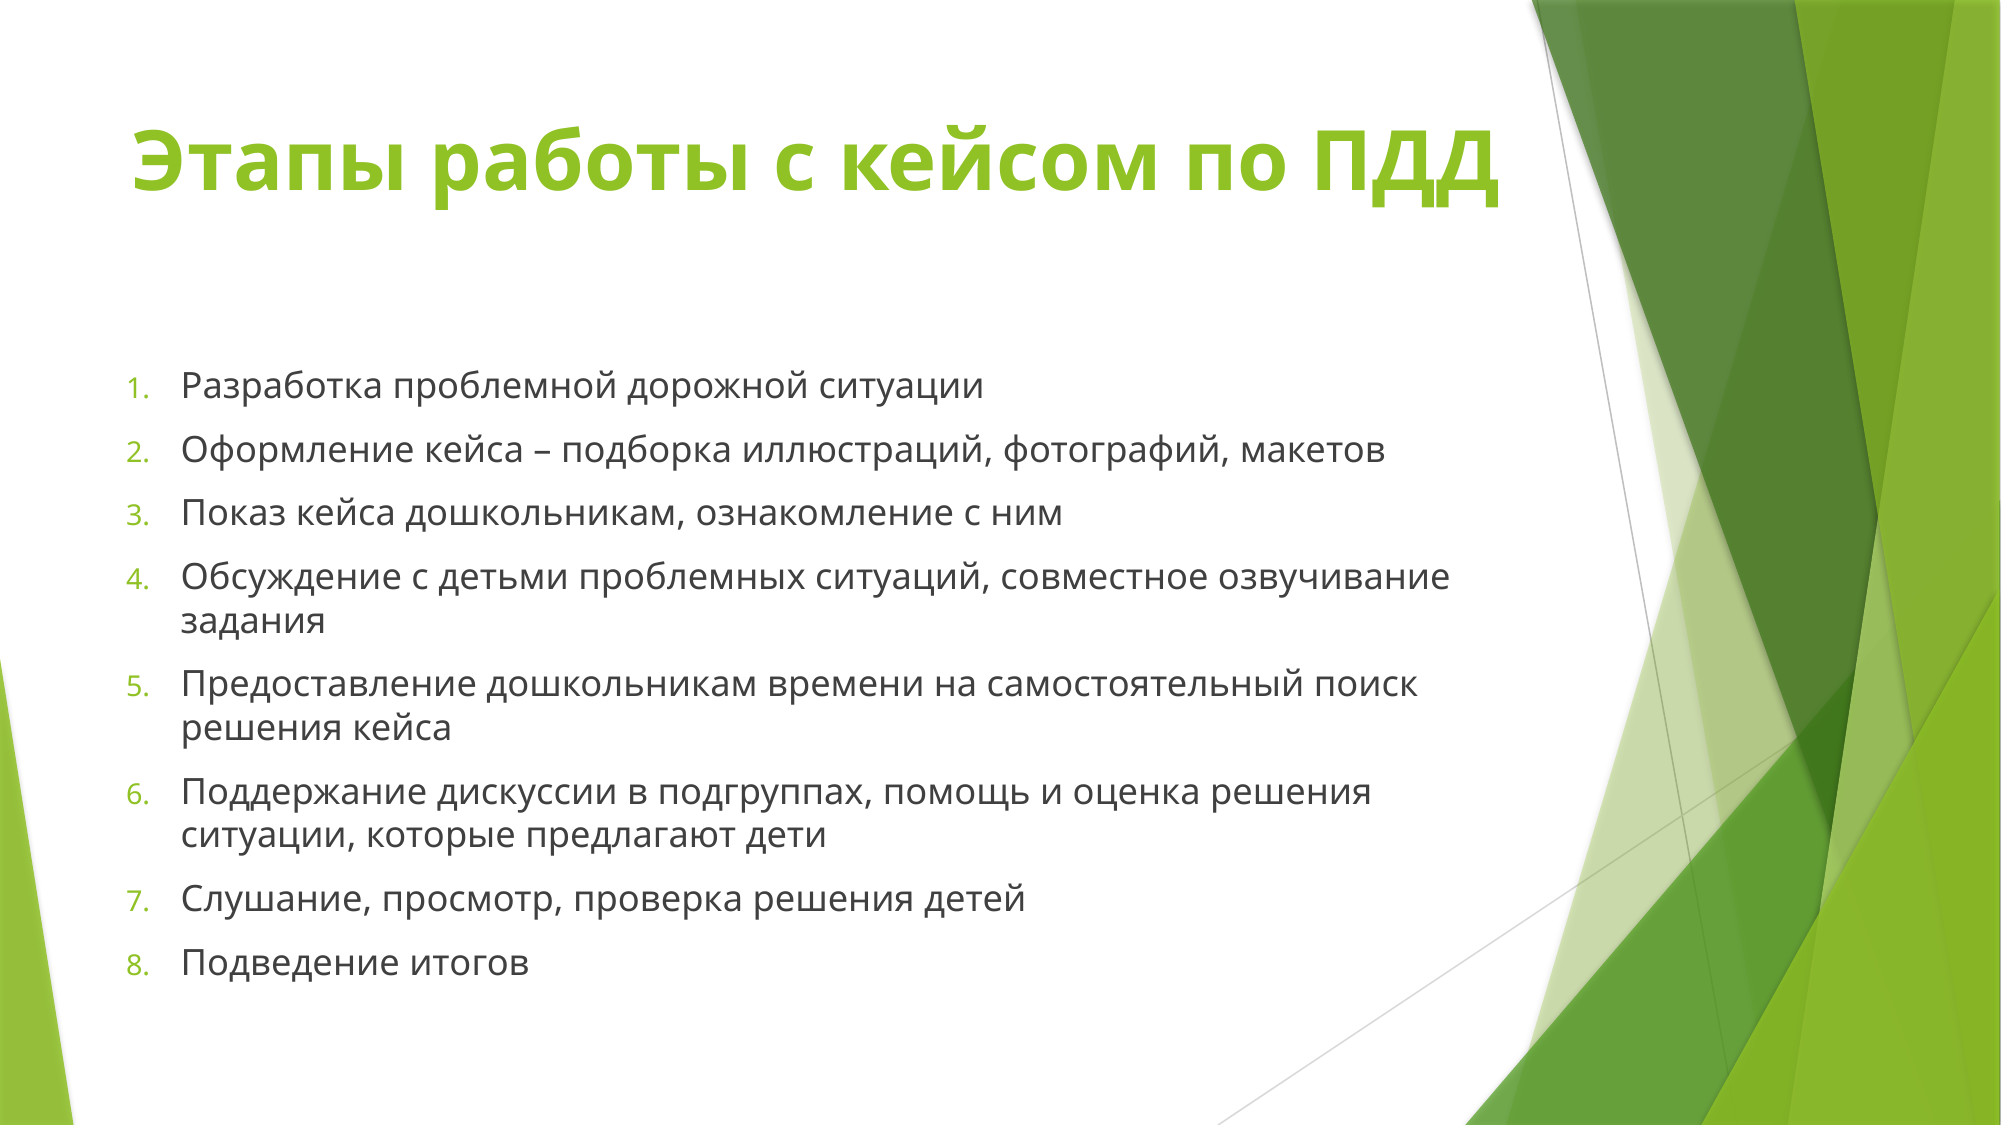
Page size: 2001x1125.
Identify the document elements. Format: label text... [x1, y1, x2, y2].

list Разработка проблемной дорожной ситуации Оформление кейса – подборка иллюстраций, фотографий, макетов Показ кейса дошкольникам, ознакомление с ним Обсуждение с детьми проблемных ситуаций, совместное озвучивание задания Предоставление дошкольникам времени на самостоятельный поиск решения кейса Поддержание дискуссии в подгруппах, помощь и оценка решения ситуации, которые предлагают дети Слушание, просмотр, проверка решения детей Подведение итогов [111, 354, 1522, 992]
title Этапы работы с кейсом по ПДД [111, 99, 1522, 317]
